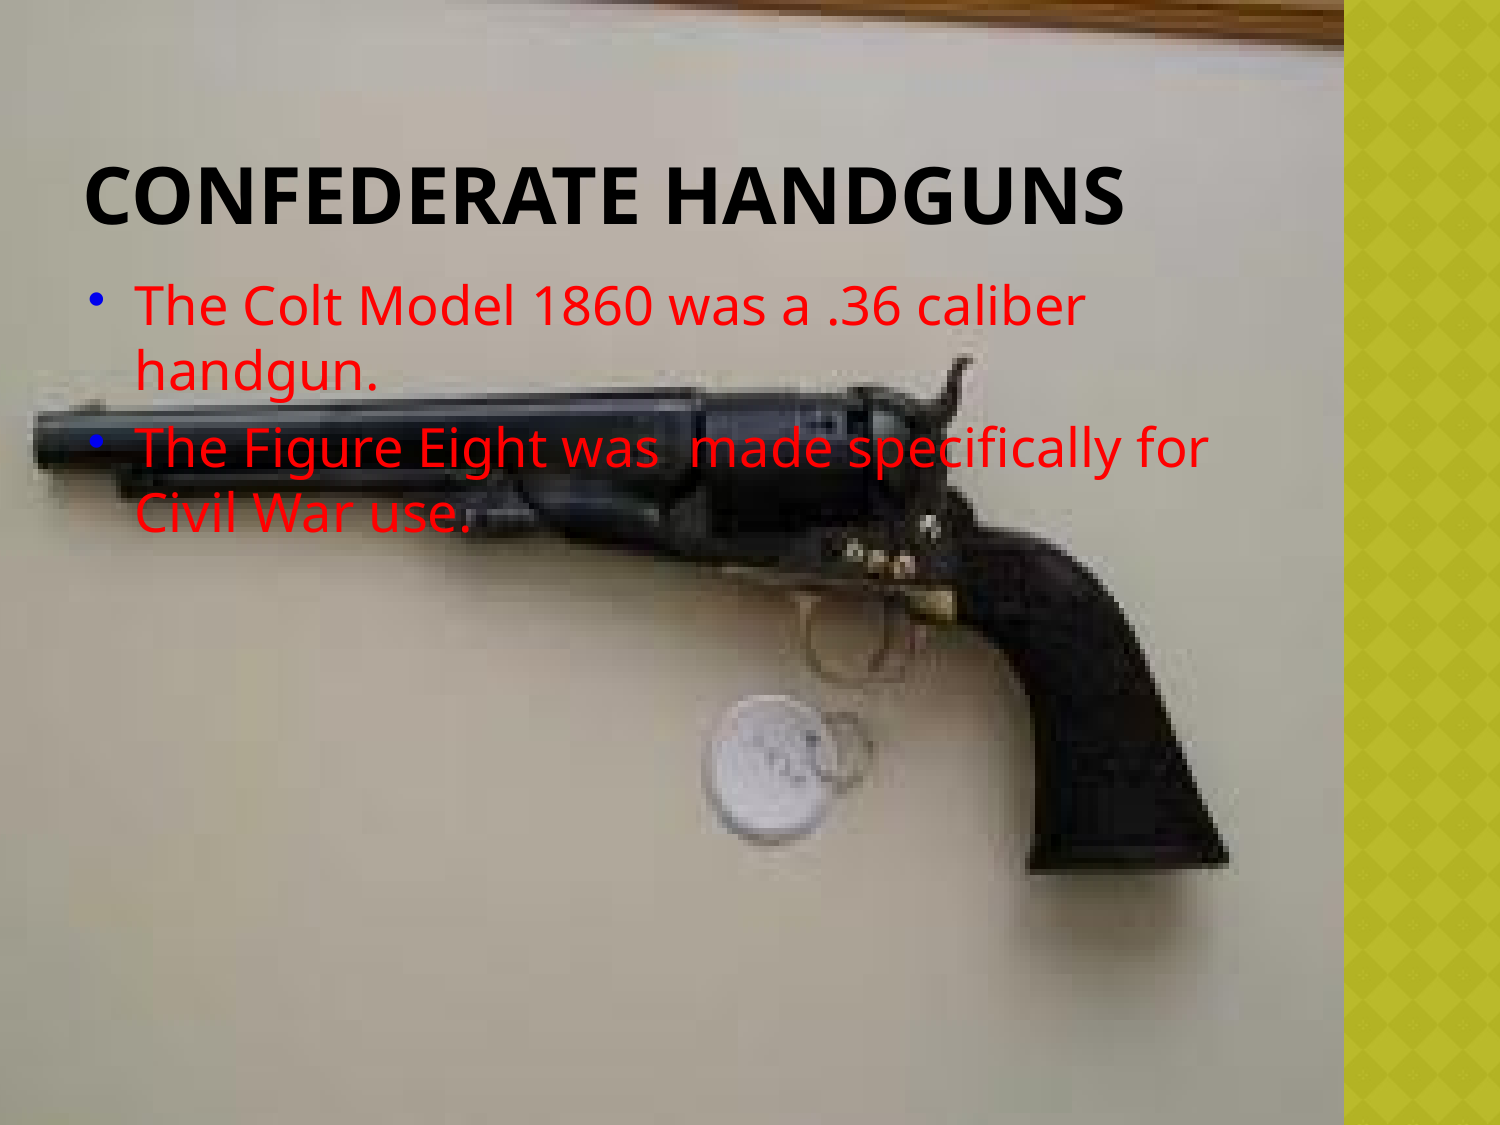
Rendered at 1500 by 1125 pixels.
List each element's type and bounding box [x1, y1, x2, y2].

picture [0, 0, 1345, 1125]
